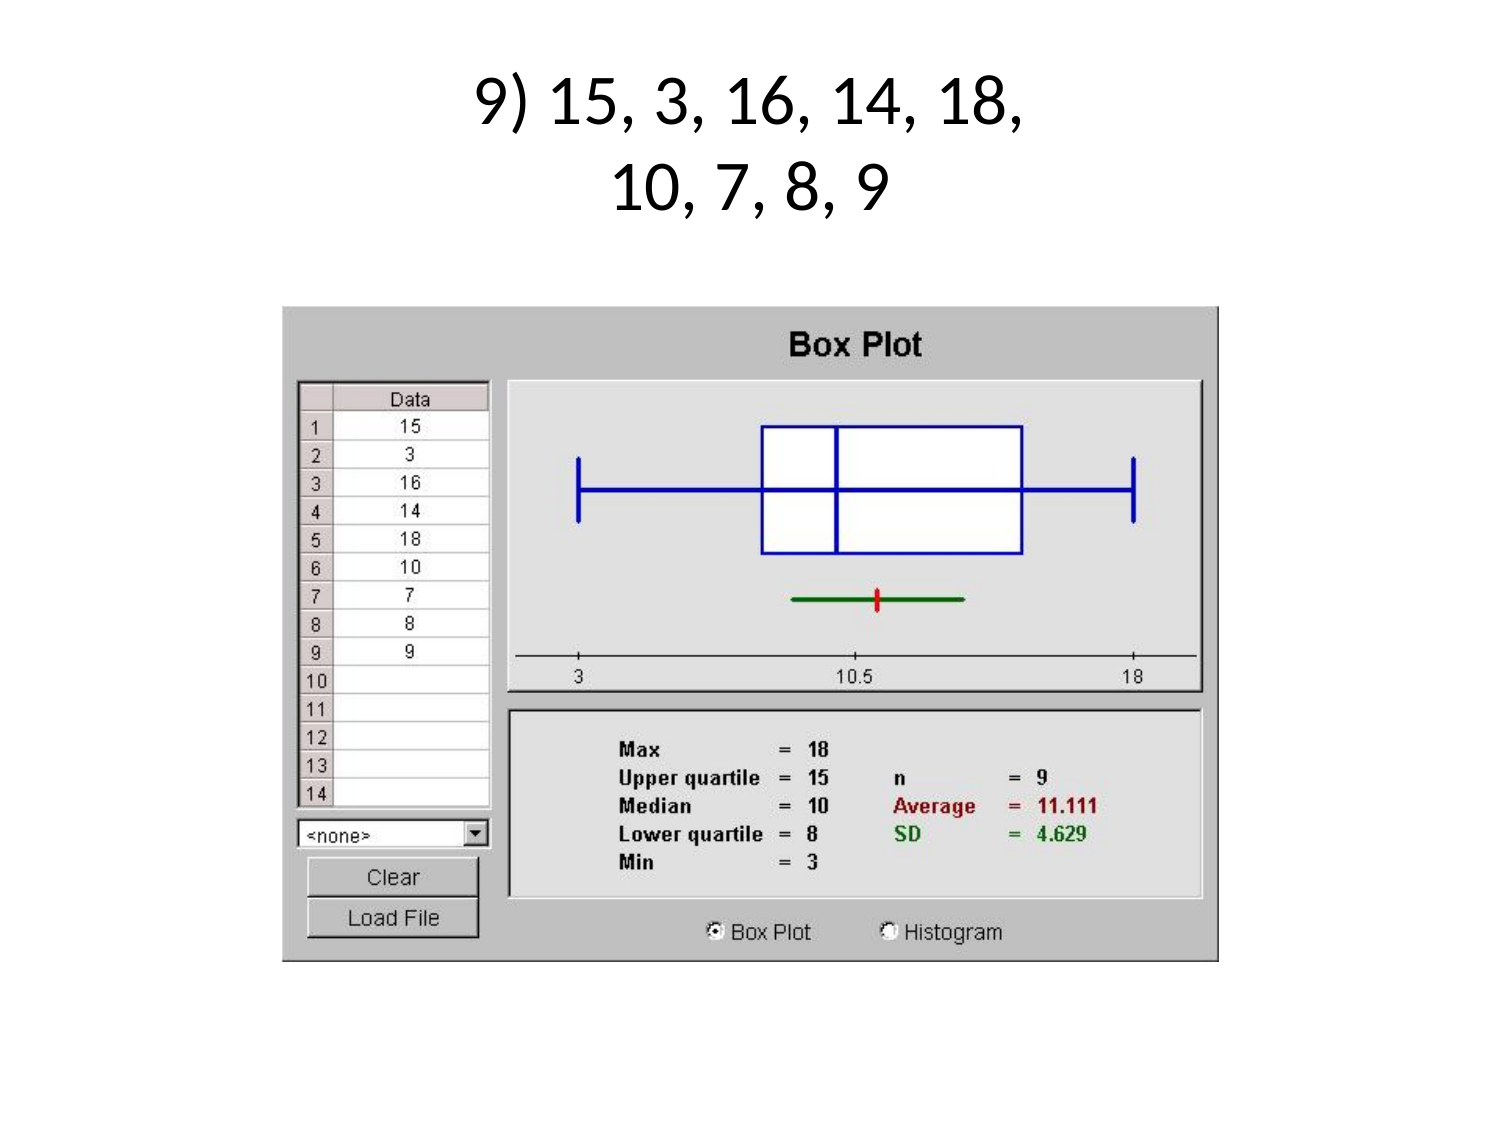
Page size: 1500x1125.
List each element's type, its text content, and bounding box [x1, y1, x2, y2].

title 9) 15, 3, 16, 14, 18, 10, 7, 8, 9 [75, 45, 1425, 233]
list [281, 305, 1219, 963]
